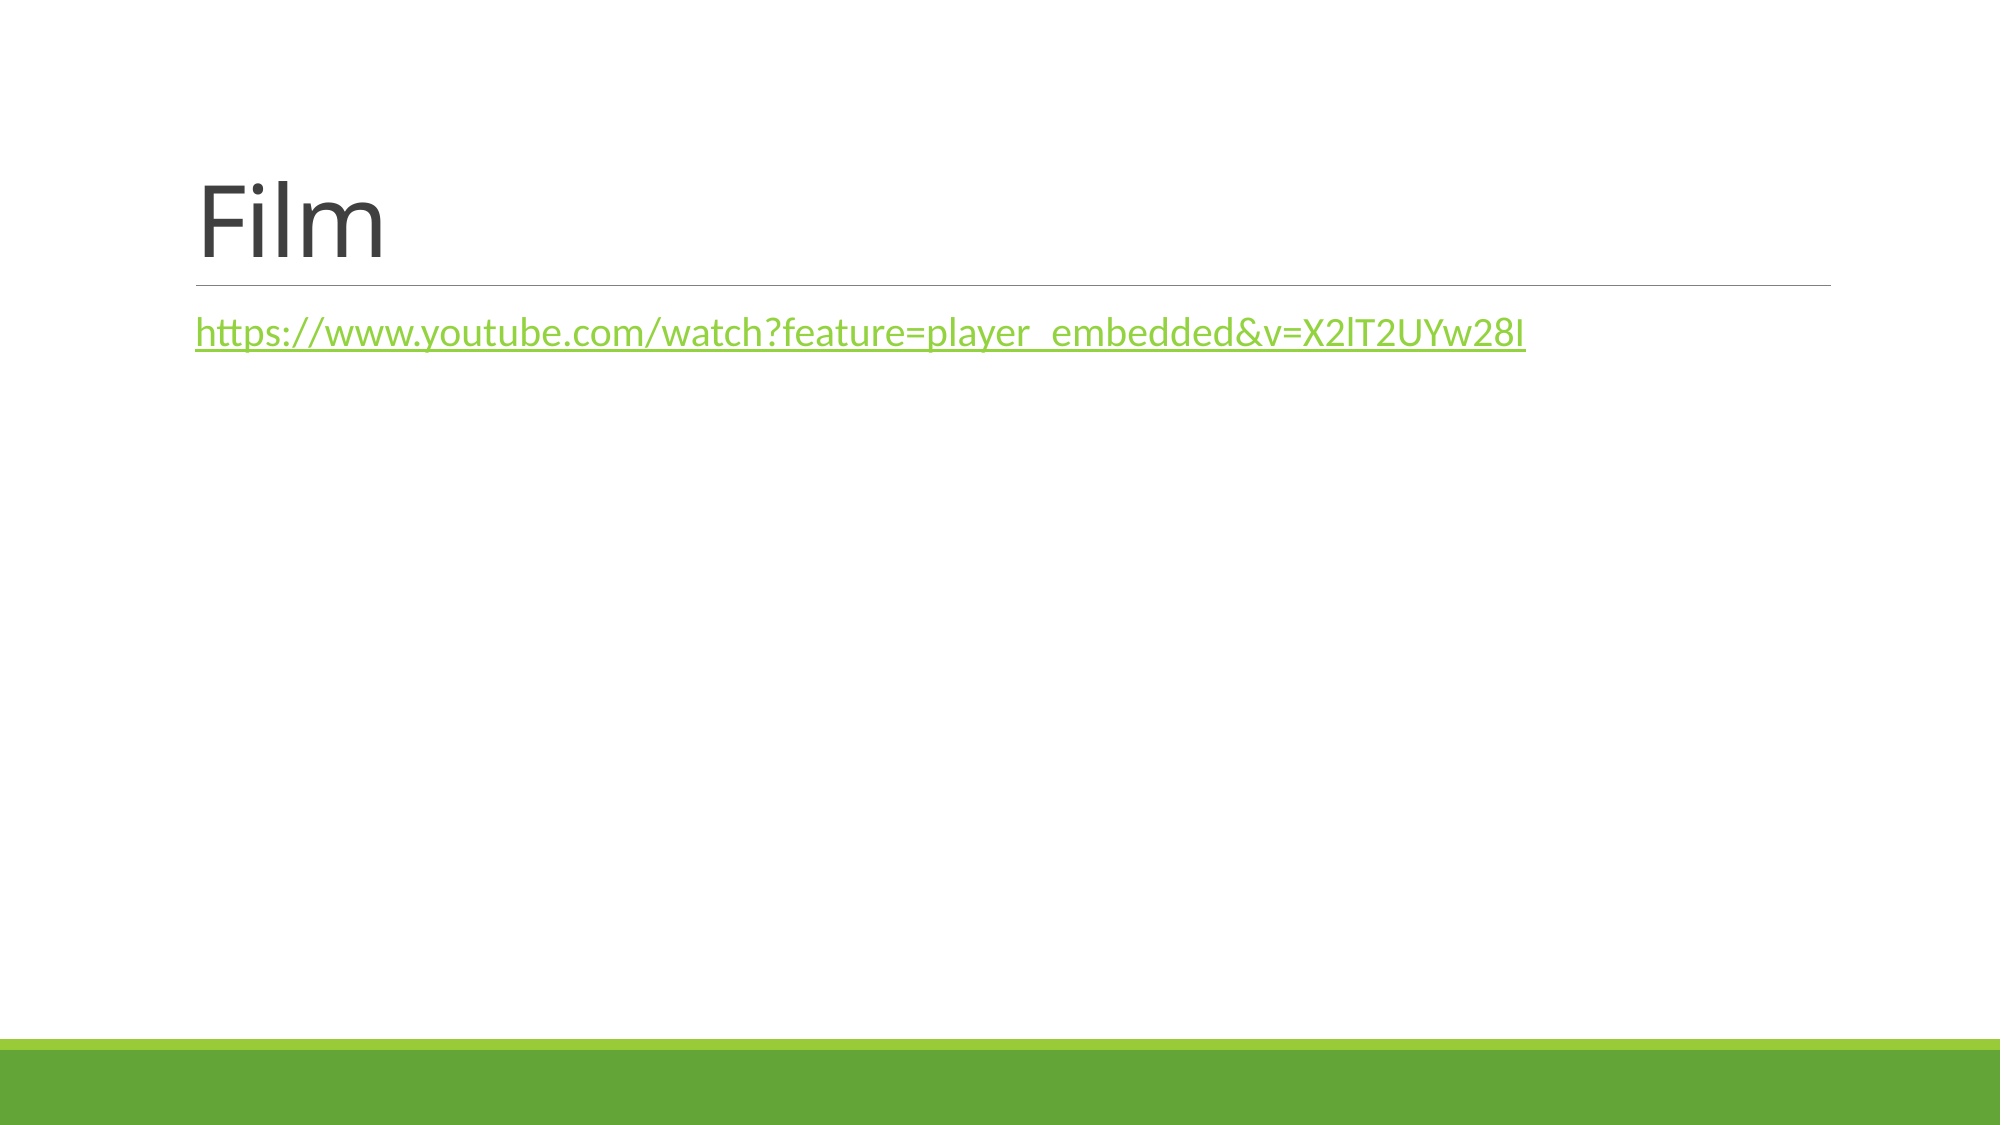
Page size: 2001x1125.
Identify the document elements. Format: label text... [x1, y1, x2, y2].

list https://www.youtube.com/watch?feature=player_embedded&v=X2lT2UYw28I [180, 302, 1830, 963]
title Film [180, 47, 1830, 285]
